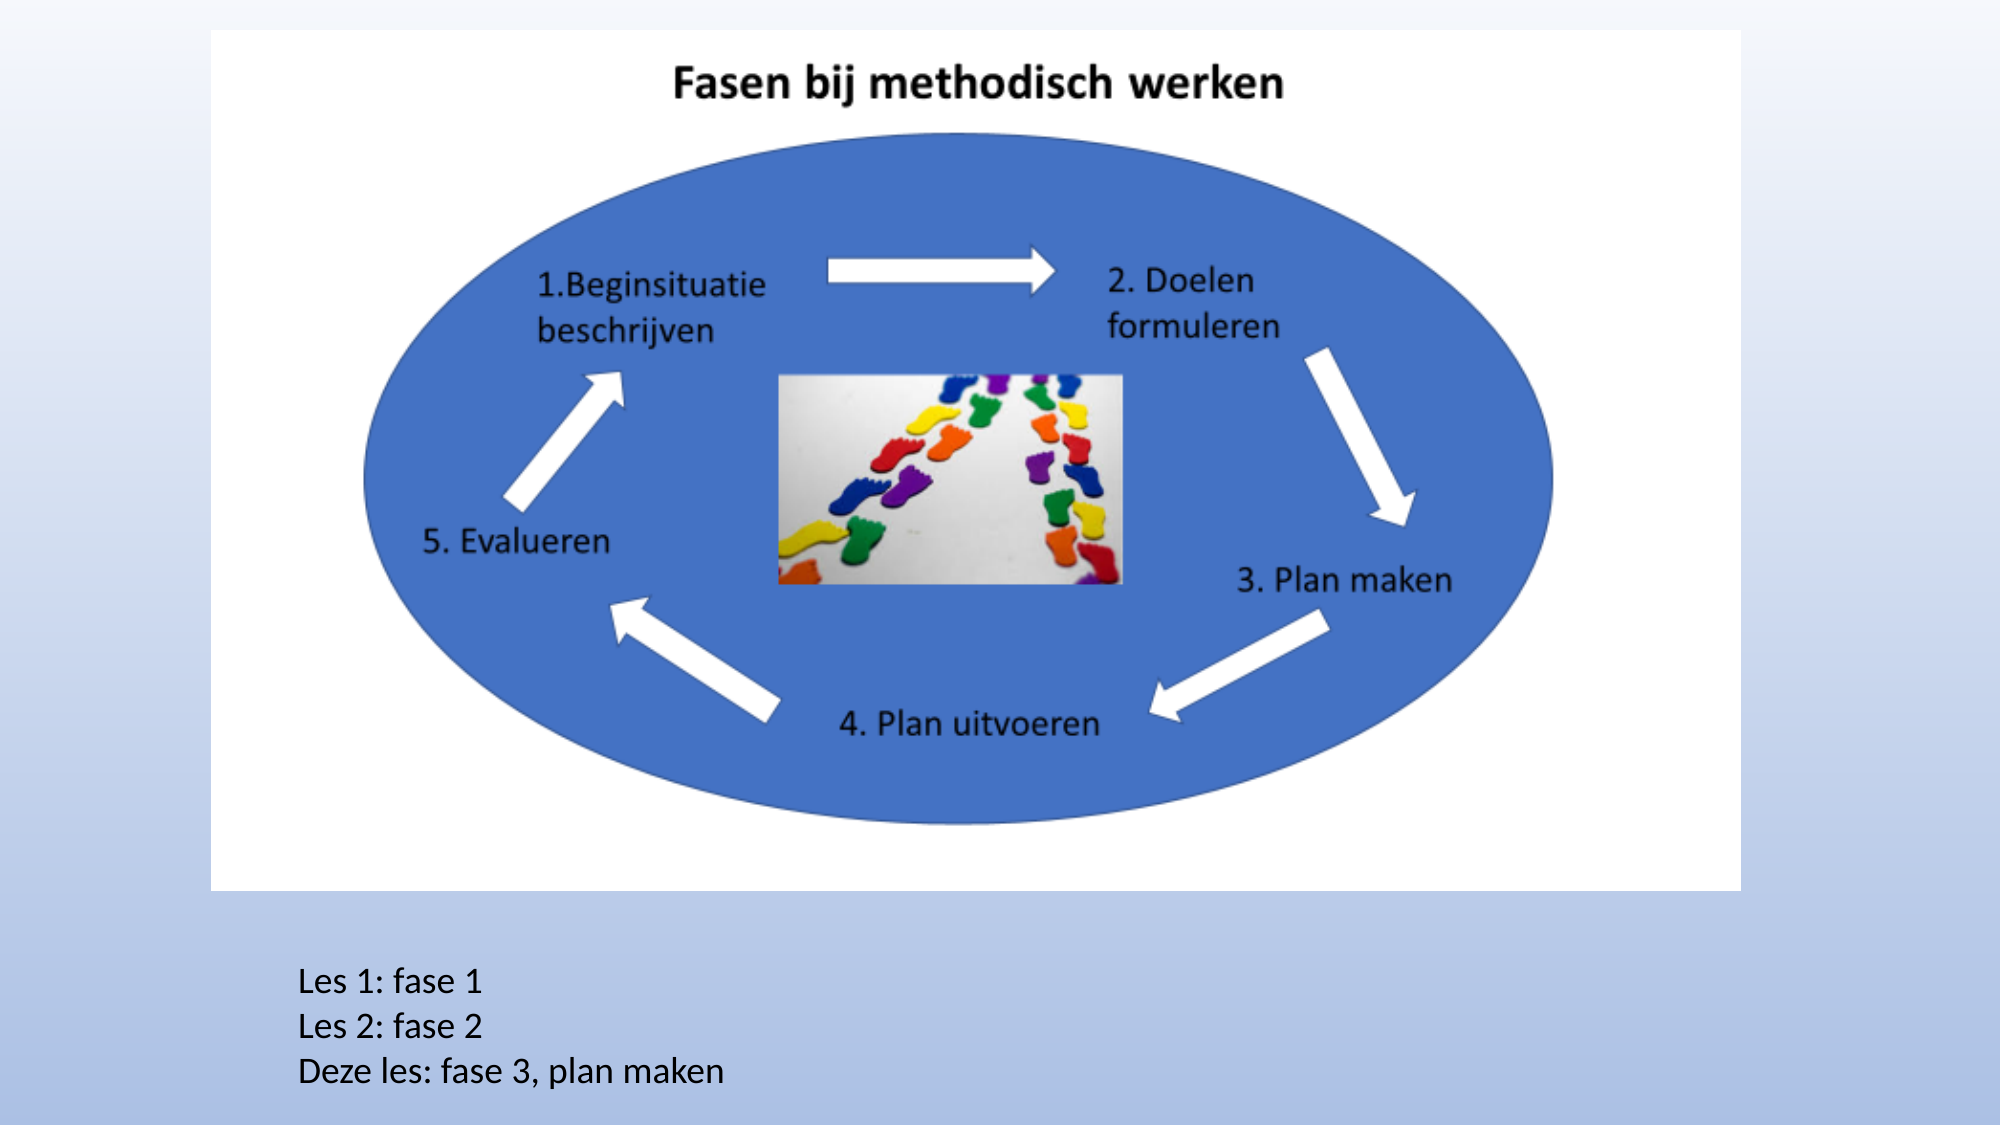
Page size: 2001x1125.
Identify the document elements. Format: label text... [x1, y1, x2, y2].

picture [211, 30, 1741, 891]
text_box Les 1: fase 1 Les 2: fase 2 Deze les: fase 3, plan maken [283, 948, 741, 1099]
